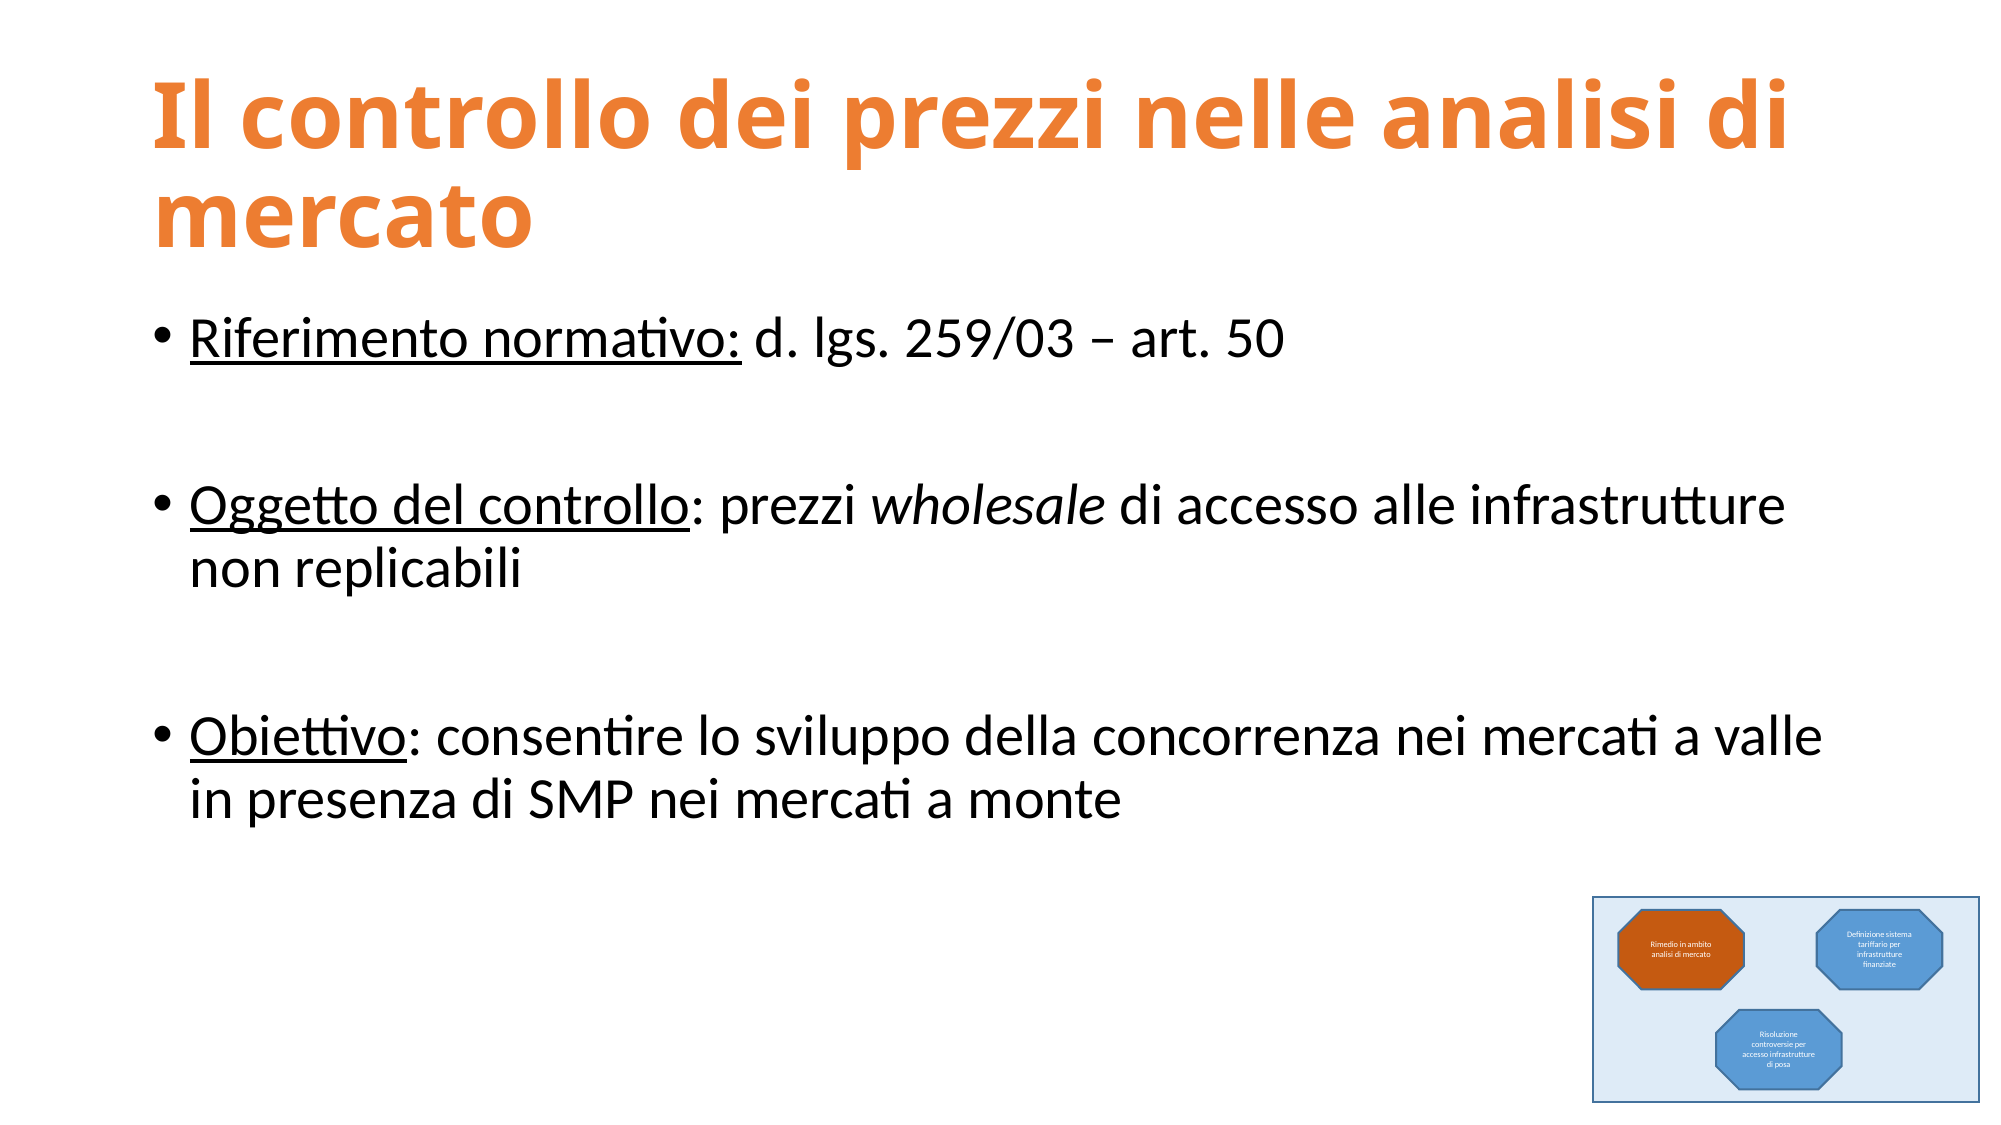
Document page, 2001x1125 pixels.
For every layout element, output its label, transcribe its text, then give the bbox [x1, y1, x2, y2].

list Riferimento normativo: d. lgs. 259/03 – art. 50 Oggetto del controllo: prezzi wholesale di accesso alle infrastrutture non replicabili Obiettivo: consentire lo sviluppo della concorrenza nei mercati a valle in presenza di SMP nei mercati a monte [137, 299, 1863, 1014]
title Il controllo dei prezzi nelle analisi di mercato [137, 59, 1863, 278]
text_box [1592, 896, 1980, 1103]
